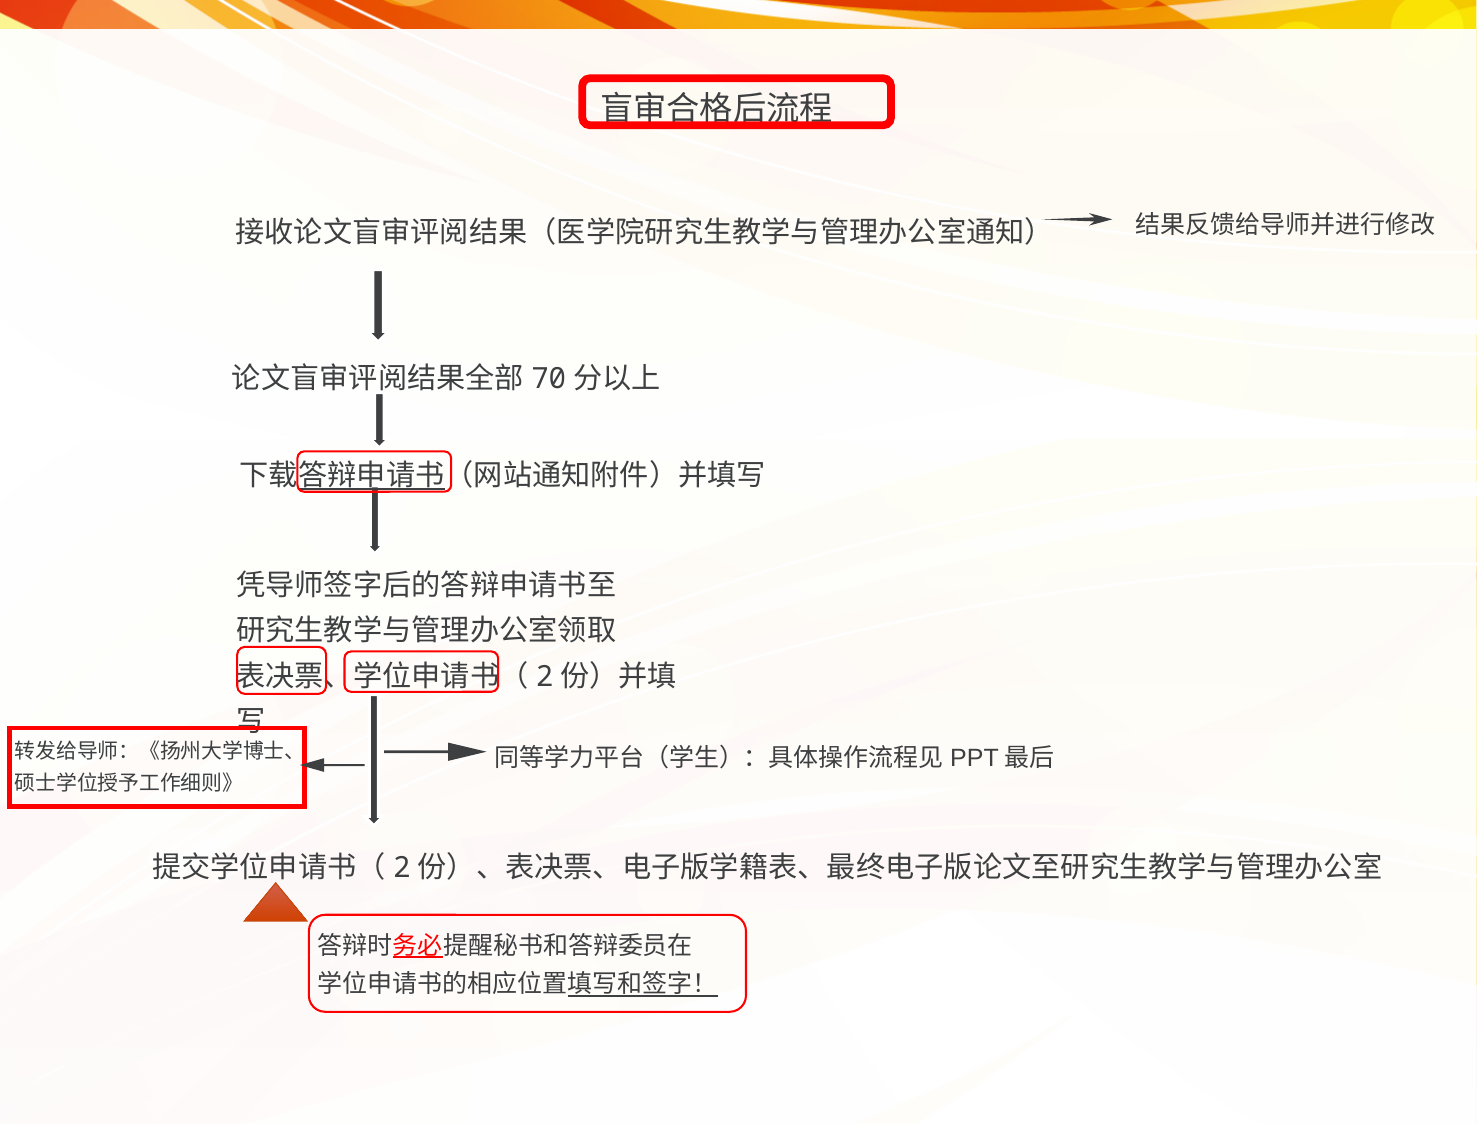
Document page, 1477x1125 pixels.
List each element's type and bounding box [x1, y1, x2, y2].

picture [0, 0, 1477, 29]
text_box [0, 68, 1451, 1012]
